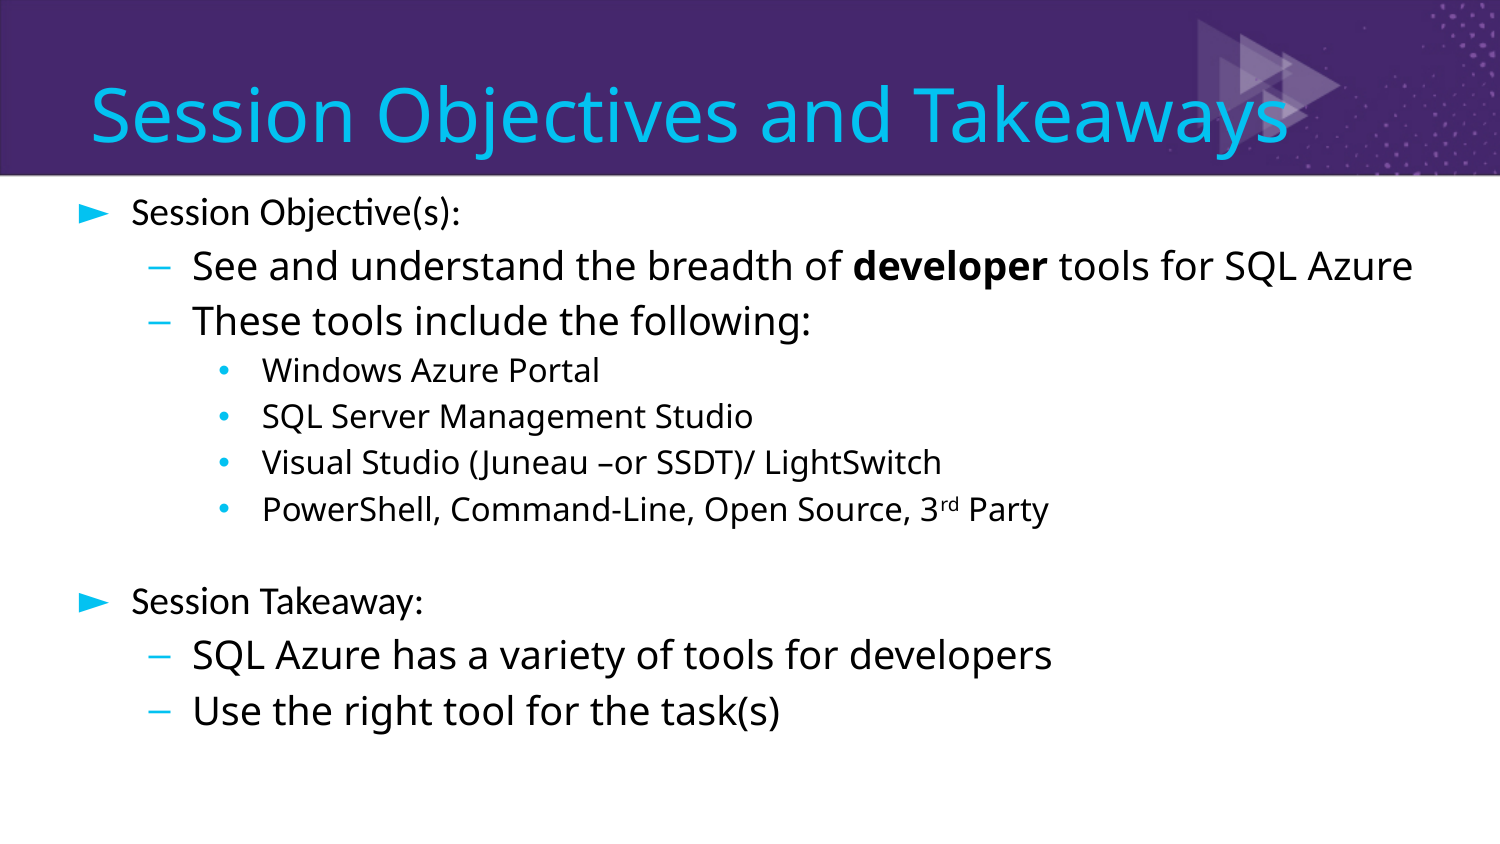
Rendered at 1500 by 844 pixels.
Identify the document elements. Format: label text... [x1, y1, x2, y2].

picture [0, 0, 1500, 844]
title Session Objectives and Takeaways [75, 42, 1425, 178]
list Session Objective(s): See and understand the breadth of developer tools for SQL Azure These tools include the following: Windows Azure Portal SQL Server Management Studio Visual Studio (Juneau –or SSDT)/ LightSwitch PowerShell, Command-Line, Open Source, 3rd Party Session Takeaway: SQL Azure has a variety of tools for developers Use the right tool for the task(s) [63, 178, 1436, 765]
